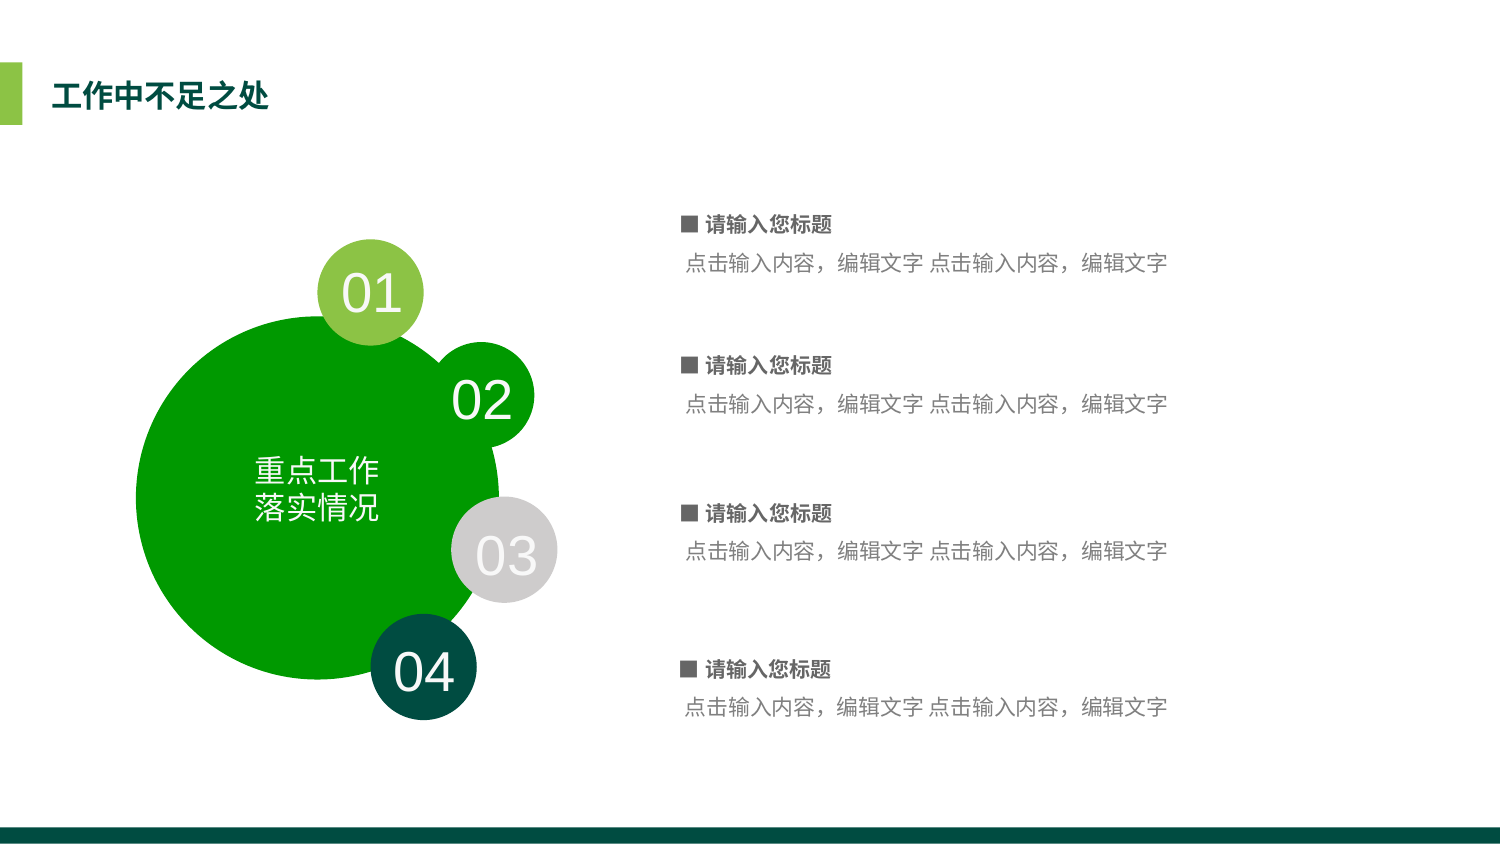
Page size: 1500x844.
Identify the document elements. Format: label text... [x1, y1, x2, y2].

text_box 点击输入内容，编辑文字 点击输入内容，编辑文字 [670, 686, 1379, 728]
text_box ■请输入您标题 [664, 648, 848, 689]
text_box [0, 826, 1500, 844]
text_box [428, 342, 535, 449]
text_box ■请输入您标题 [664, 492, 848, 533]
text_box ■请输入您标题 [664, 203, 848, 244]
text_box ■请输入您标题 [664, 345, 848, 386]
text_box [317, 239, 424, 346]
text_box 点击输入内容，编辑文字 点击输入内容，编辑文字 [670, 530, 1379, 572]
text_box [451, 496, 558, 603]
text_box [0, 61, 23, 126]
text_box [370, 613, 477, 721]
text_box 重点工作落实情况 [237, 443, 398, 533]
text_box 点击输入内容，编辑文字 点击输入内容，编辑文字 [670, 383, 1379, 425]
text_box 工作中不足之处 [36, 69, 367, 122]
text_box 点击输入内容，编辑文字 点击输入内容，编辑文字 [670, 241, 1379, 283]
text_box [135, 316, 499, 680]
